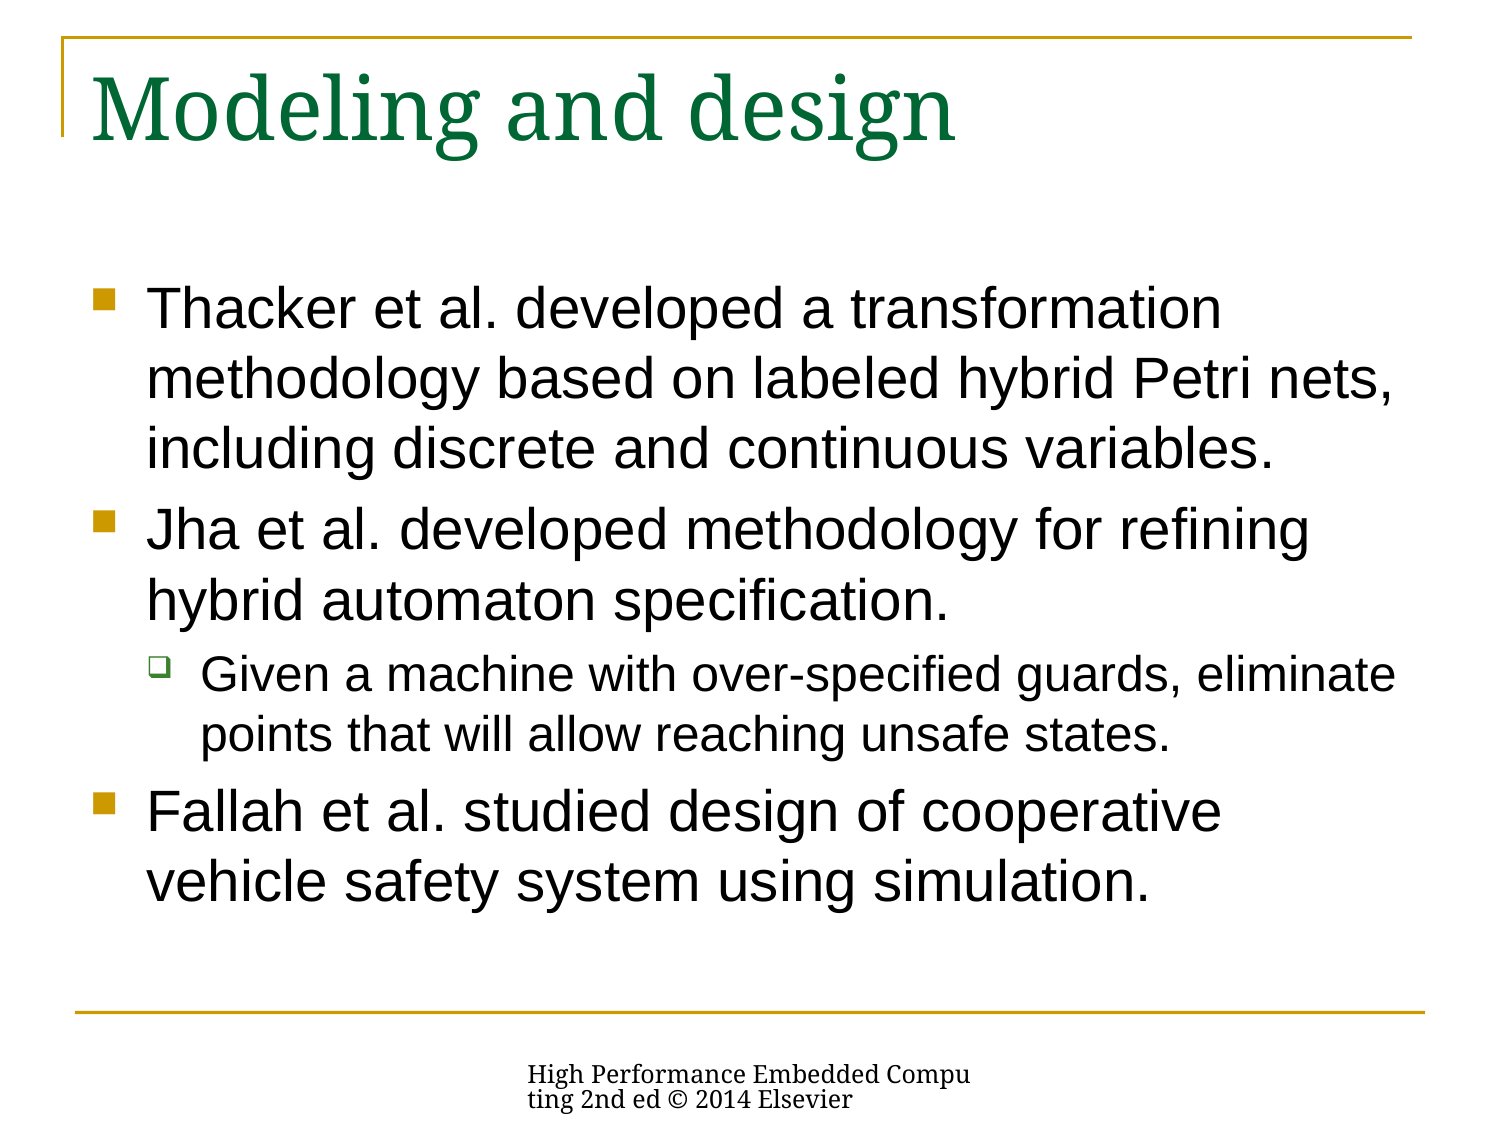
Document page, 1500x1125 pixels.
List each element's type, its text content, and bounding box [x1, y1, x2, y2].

footer High Performance Embedded Computing 2nd ed © 2014 Elsevier [512, 1025, 988, 1100]
list Thacker et al. developed a transformation methodology based on labeled hybrid Petri nets, including discrete and continuous variables. Jha et al. developed methodology for refining hybrid automaton specification. Given a machine with over-specified guards, eliminate points that will allow reaching unsafe states. Fallah et al. studied design of cooperative vehicle safety system using simulation. [75, 262, 1425, 1006]
title Modeling and design [75, 45, 1425, 233]
